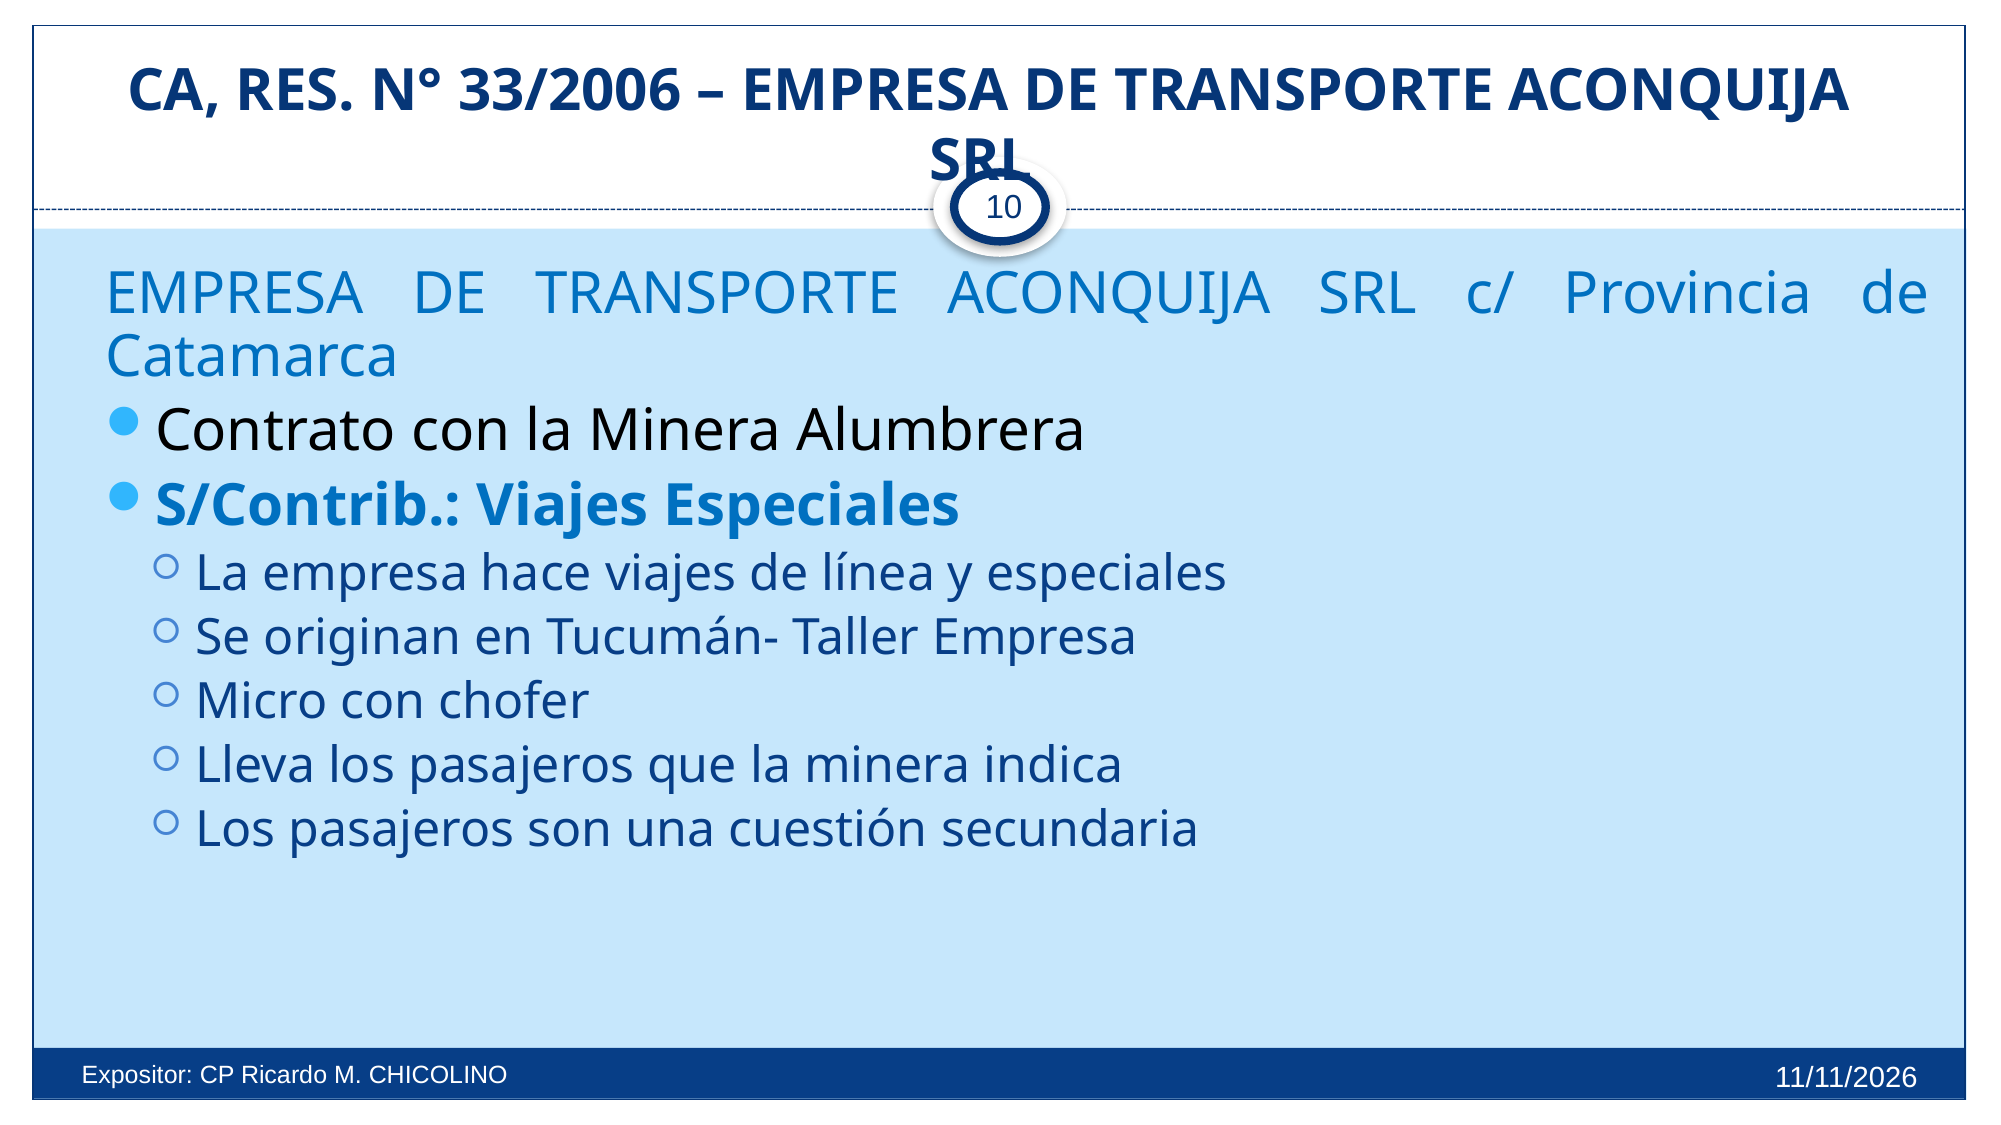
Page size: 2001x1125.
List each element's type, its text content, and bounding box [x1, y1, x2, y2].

title CA, RES. N° 33/2006 – EMPRESA DE TRANSPORTE ACONQUIJA SRL [61, 70, 1916, 200]
slide_number 10 [954, 168, 1055, 241]
footer Expositor: CP Ricardo M. CHICOLINO [66, 1051, 850, 1112]
list EMPRESA DE TRANSPORTE ACONQUIJA SRL c/ Provincia de Catamarca Contrato con la Minera Alumbrera S/Contrib.: Viajes Especiales La empresa hace viajes de línea y especiales Se originan en Tucumán- Taller Empresa Micro con chofer Lleva los pasajeros que la minera indica Los pasajeros son una cuestión secundaria [90, 255, 1946, 1006]
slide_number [1266, 1050, 1933, 1111]
